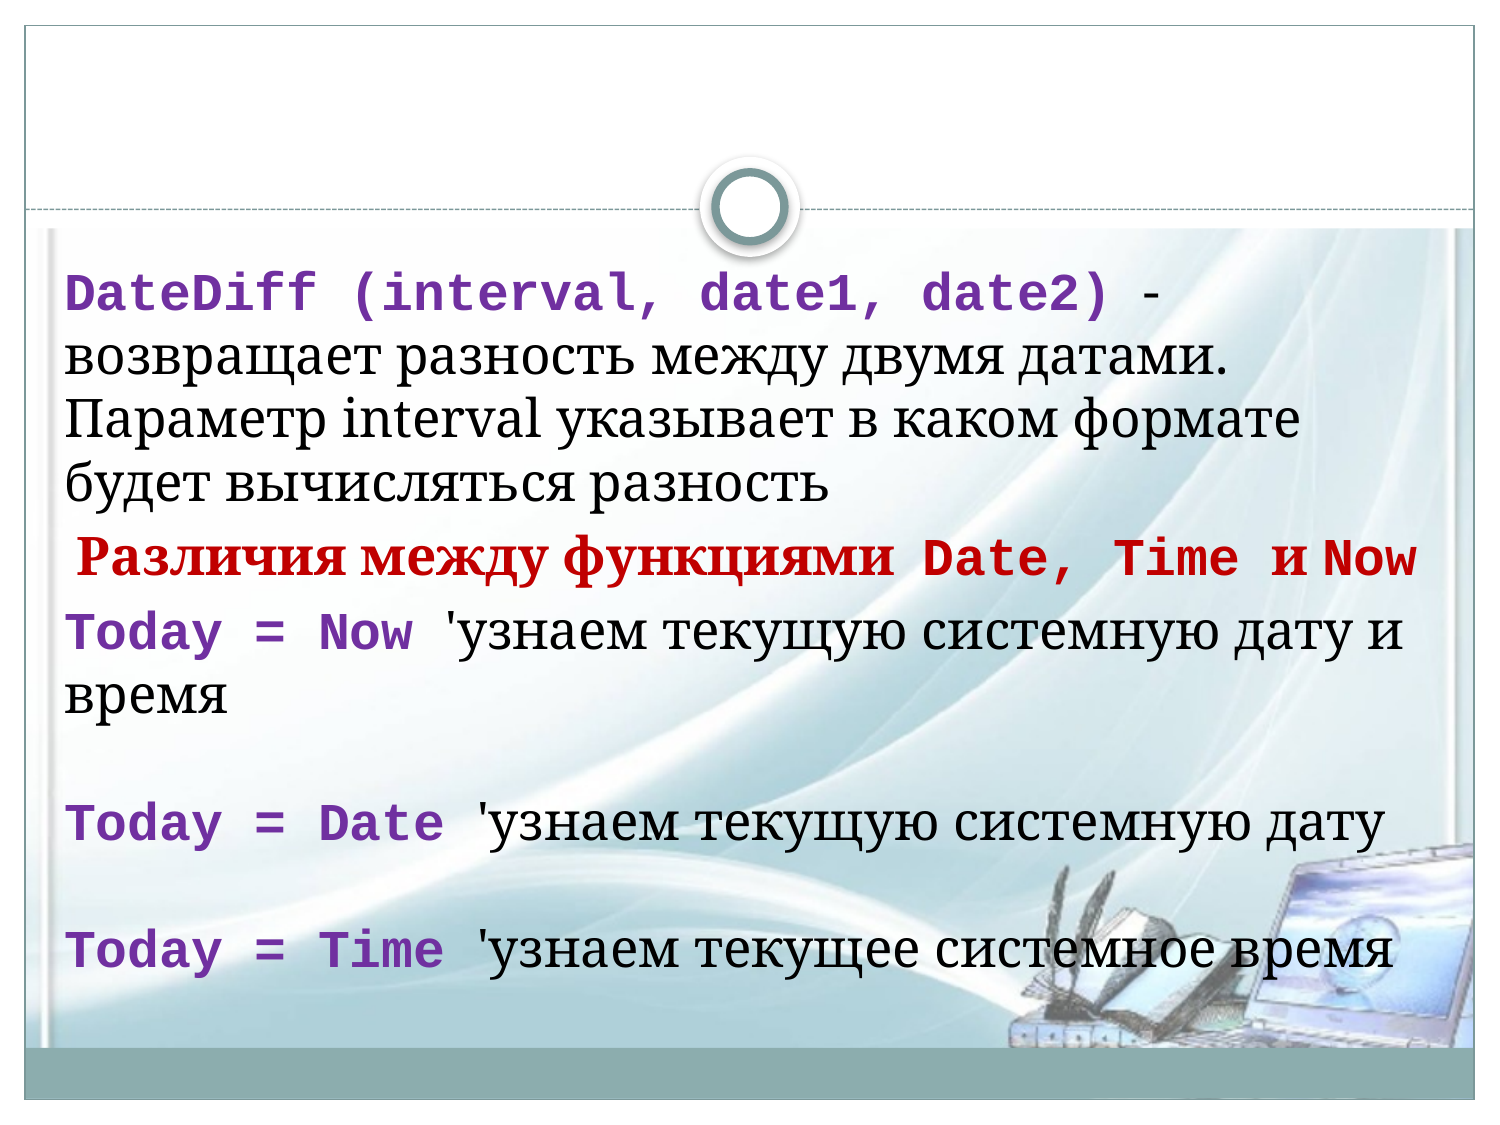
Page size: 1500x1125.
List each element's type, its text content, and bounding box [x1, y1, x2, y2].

picture [26, 229, 1473, 1047]
list DateDiff (interval, date1, date2) - возвращает разность между двумя датами. Параметр interval указывает в каком формате будет вычисляться разность Различия между функциями Date, Time и Now Today = Now 'узнаем текущую системную дату и время Today = Date 'узнаем текущую системную дату Today = Time 'узнаем текущее системное время [49, 250, 1445, 1001]
